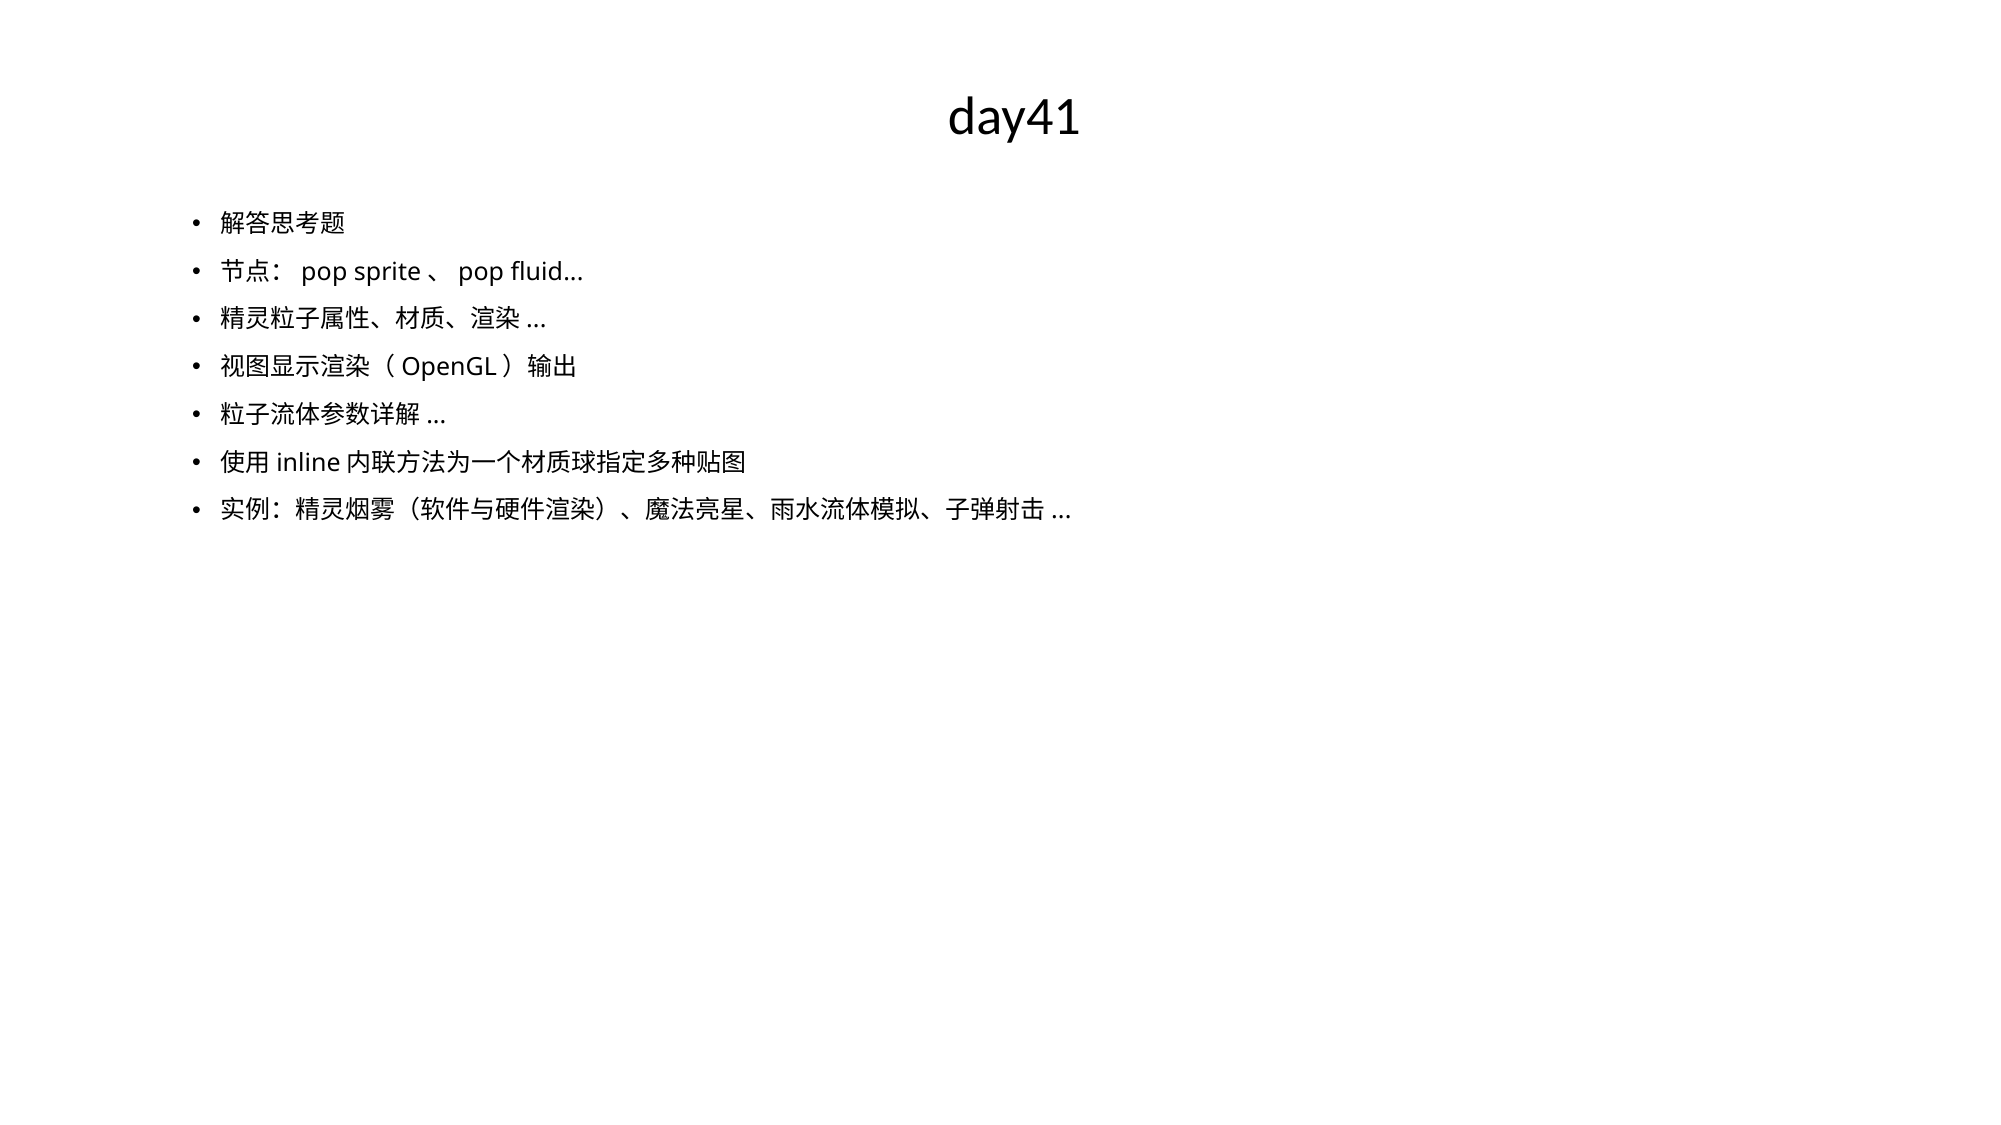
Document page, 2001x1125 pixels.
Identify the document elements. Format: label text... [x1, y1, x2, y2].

title day41 [543, 41, 1486, 154]
subtitle 解答思考题 节点：pop sprite、pop fluid... 精灵粒子属性、材质、渲染... 视图显示渲染（OpenGL）输出 粒子流体参数详解... 使用inline内联方法为一个材质球指定多种贴图 实例：精灵烟雾（软件与硬件渲染）、魔法亮星、雨水流体模拟、子弹射击... [176, 203, 1815, 903]
